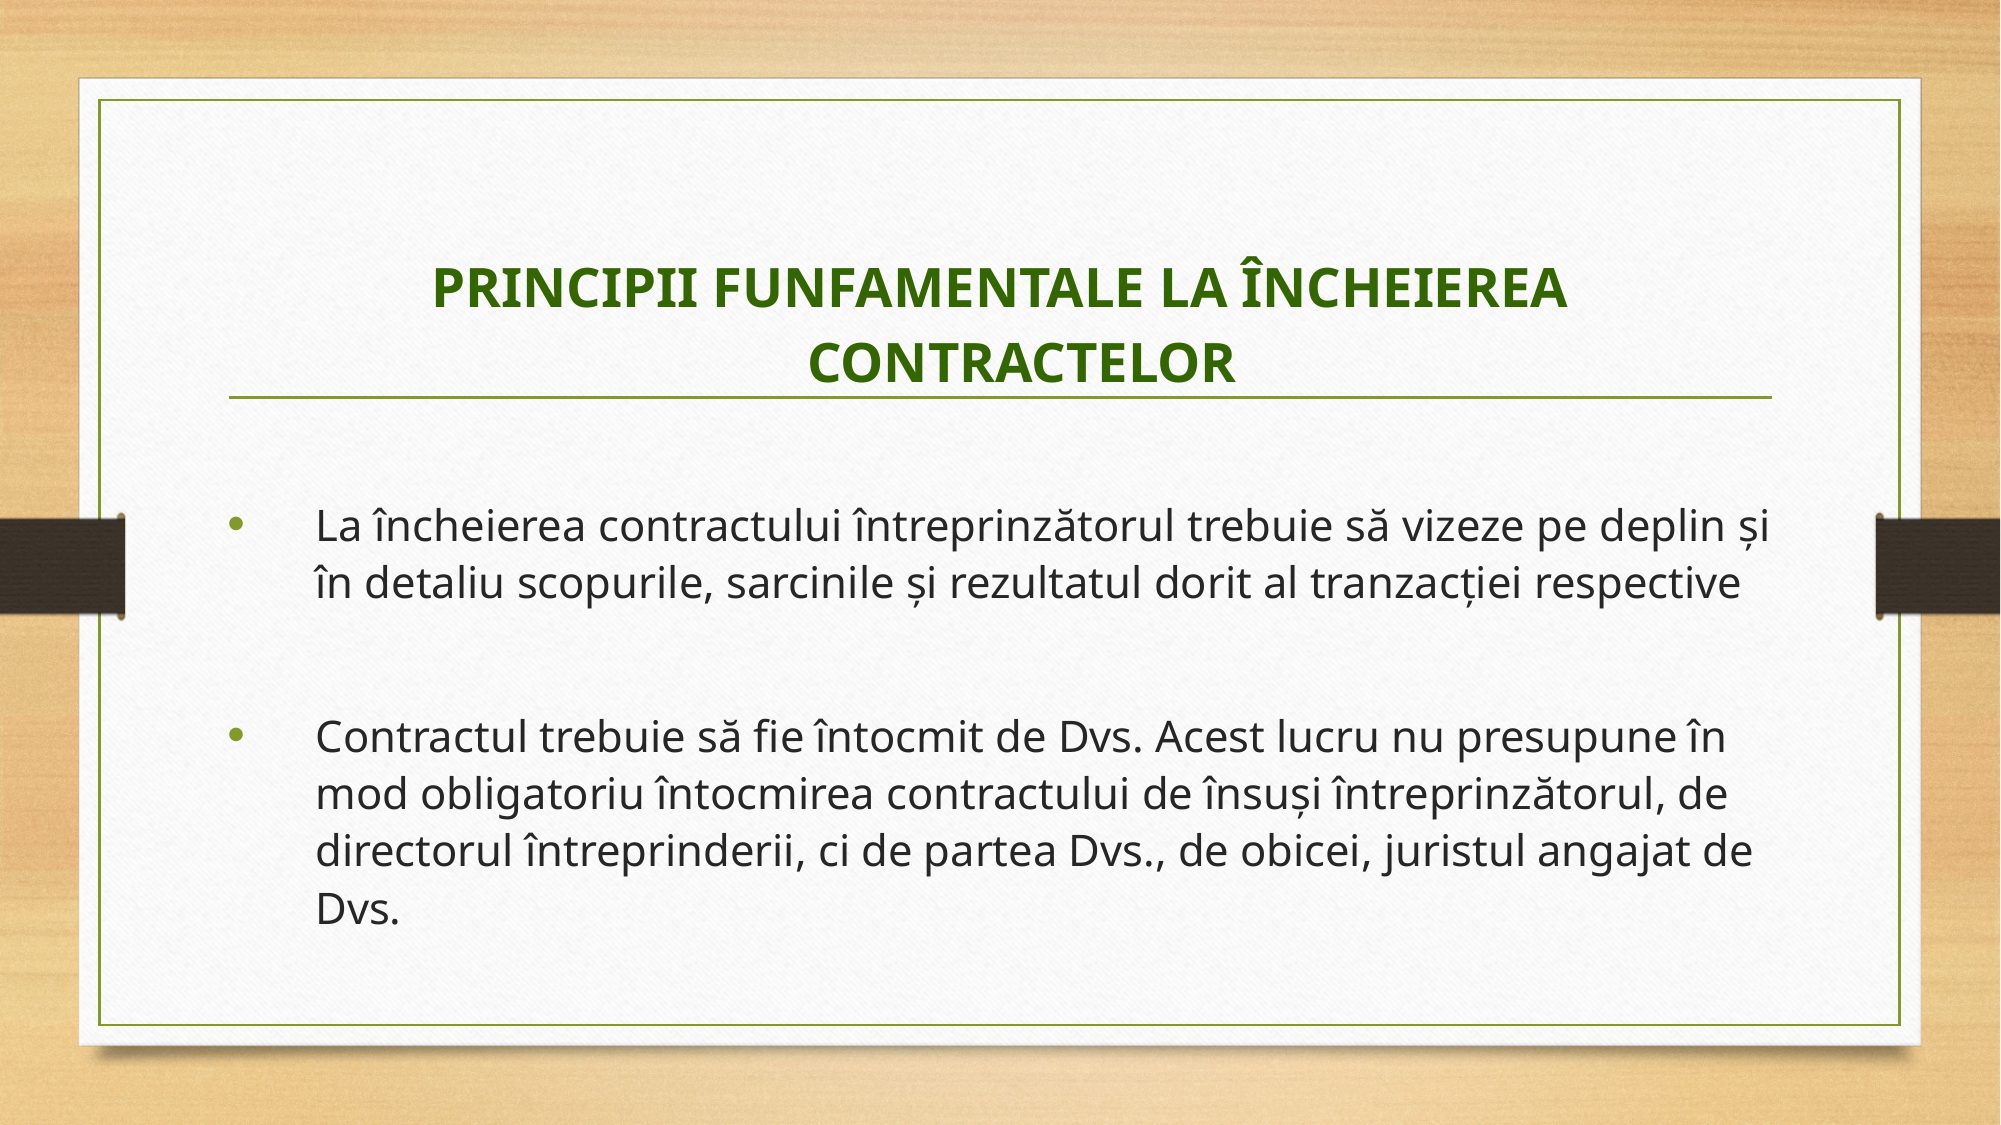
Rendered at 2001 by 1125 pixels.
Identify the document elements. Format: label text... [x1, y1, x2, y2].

list PRINCIPII FUNFAMENTALE LA ÎNCHEIEREA CONTRACTELOR La încheierea contractului întreprinzătorul trebuie să vizeze pe deplin şi în detaliu scopurile, sarcinile şi rezultatul dorit al tranzacţiei respective Contractul trebuie să fie întocmit de Dvs. Acest lucru nu presupune în mod obligatoriu întocmirea contractului de însuşi întreprinzătorul, de directorul întreprinderii, ci de partea Dvs., de obicei, juristul angajat de Dvs. [212, 235, 1788, 964]
picture [0, 0, 2001, 1125]
